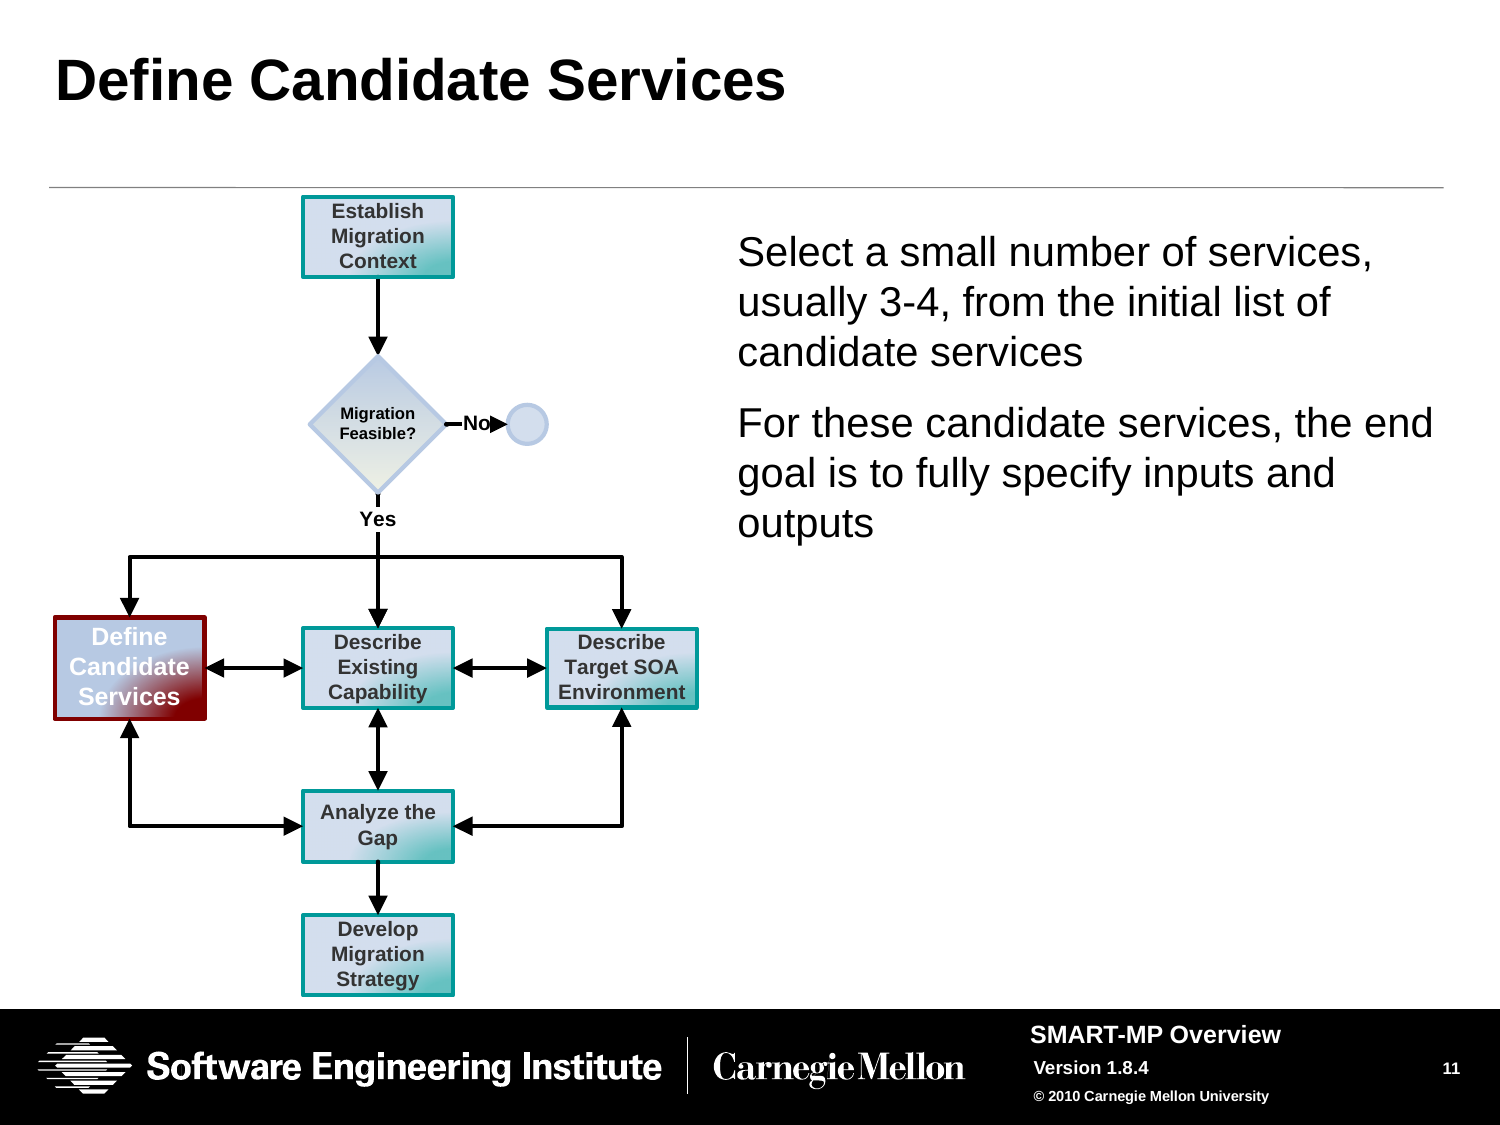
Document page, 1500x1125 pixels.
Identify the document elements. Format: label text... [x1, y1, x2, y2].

title Define Candidate Services [55, 49, 1451, 114]
list Select a small number of services, usually 3-4, from the initial list of candidate services For these candidate services, the end goal is to fully specify inputs and outputs [737, 224, 1438, 953]
picture [49, 191, 702, 1001]
text_box SMART-MP Overview [1015, 1010, 1297, 1056]
